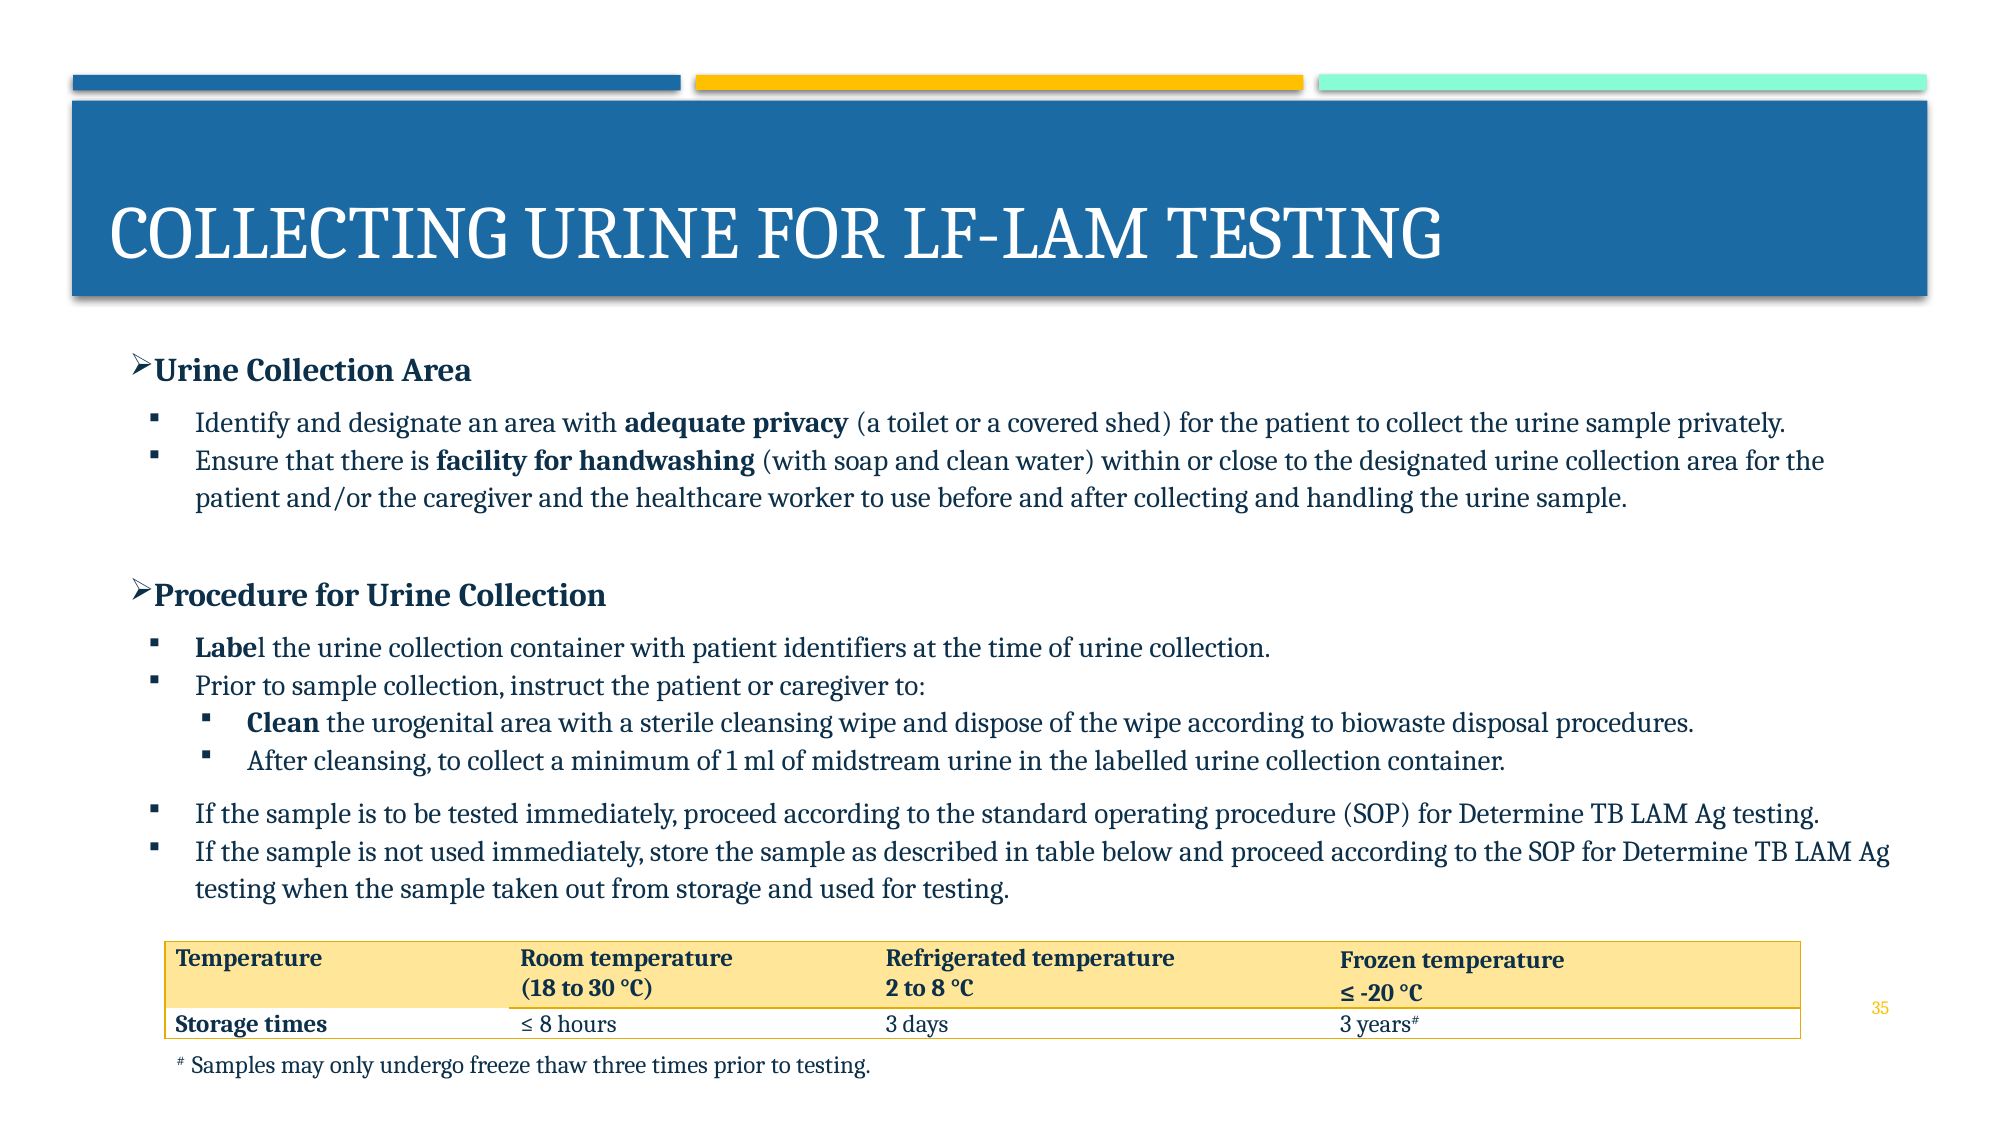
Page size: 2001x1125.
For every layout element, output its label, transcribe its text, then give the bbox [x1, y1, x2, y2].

text_box # Samples may only undergo freeze thaw three times prior to testing. [77, 1038, 1676, 1086]
table_cell 3 years# [1329, 1009, 1800, 1038]
table_cell 3 days [875, 1009, 1329, 1038]
list Urine Collection Area Identify and designate an area with adequate privacy (a toilet or a covered shed) for the patient to collect the urine sample privately. Ensure that there is facility for handwashing (with soap and clean water) within or close to the designated urine collection area for the patient and/or the caregiver and the healthcare worker to use before and after collecting and handling the urine sample. Procedure for Urine Collection Label the urine collection container with patient identifiers at the time of urine collection. Prior to sample collection, instruct the patient or caregiver to: Clean the urogenital area with a sterile cleansing wipe and dispose of the wipe according to biowaste disposal procedures. After cleansing, to collect a minimum of 1 ml of midstream urine in the labelled urine collection container. If the sample is to be tested immediately, proceed according to the standard operating procedure (SOP) for Determine TB LAM Ag testing. If the sample is not used immediately, store the sample as described in table below and proceed according to the SOP for Determine TB LAM Ag testing when the sample taken out from storage and used for testing. [77, 310, 1923, 1001]
table_cell ≤ 8 hours [509, 1009, 875, 1038]
table_header Frozen temperature ≤ -20 °C [1329, 942, 1800, 1007]
slide_number 35 [1801, 977, 1905, 1037]
title Collecting urine for LF-LAM testing [95, 115, 1905, 282]
table_header Room temperature (18 to 30 °C) [509, 942, 875, 1007]
table_header Refrigerated temperature 2 to 8 °C [875, 942, 1329, 1007]
table_cell Storage times [166, 1008, 509, 1038]
table_header Temperature [166, 942, 509, 1008]
